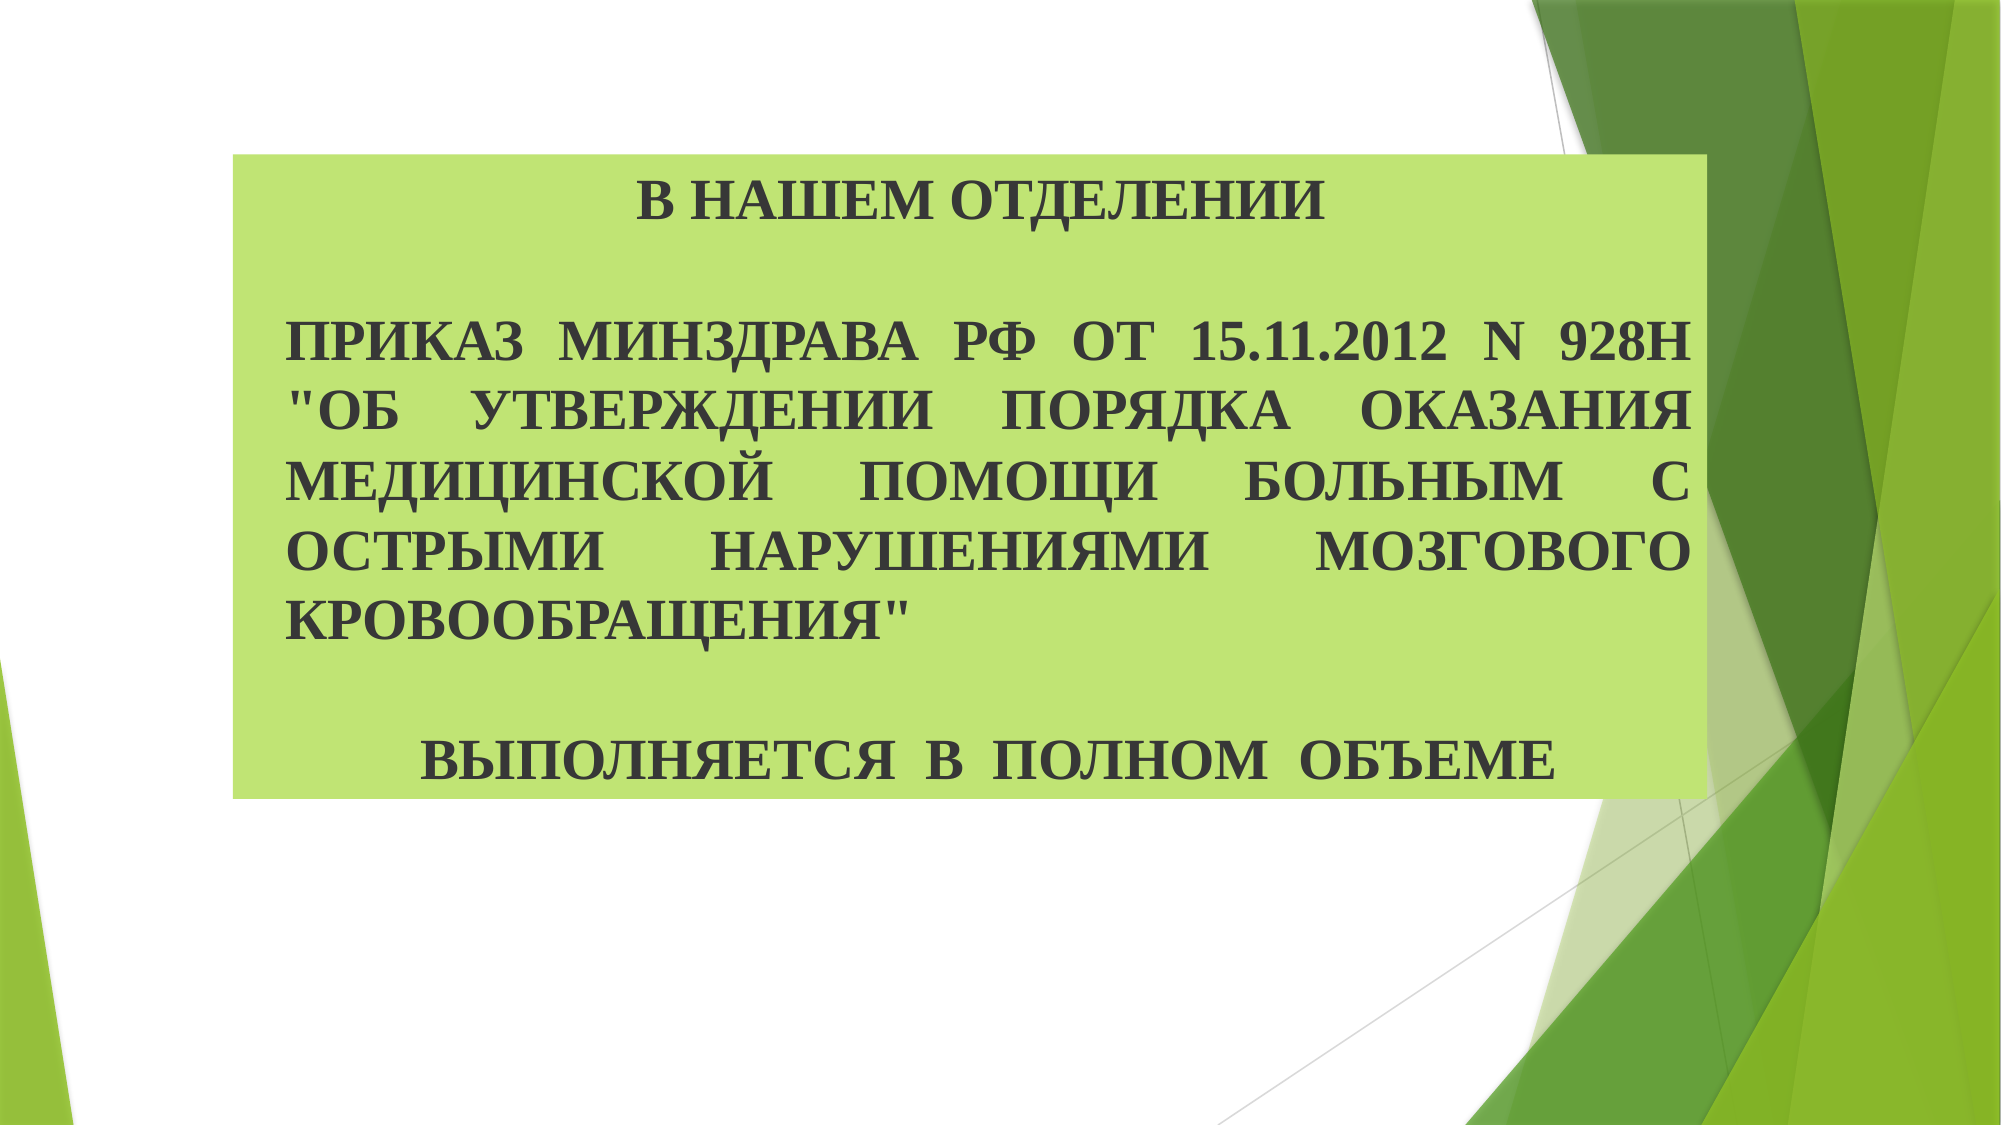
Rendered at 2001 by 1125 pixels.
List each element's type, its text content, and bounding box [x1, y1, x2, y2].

text_box В нашем отделении ПРИКАЗ МИНЗДРАВА РФ ОТ 15.11.2012 N 928Н "ОБ УТВЕРЖДЕНИИ ПОРЯДКА ОКАЗАНИЯ МЕДИЦИНСКОЙ ПОМОЩИ БОЛЬНЫМ С ОСТРЫМИ НАРУШЕНИЯМИ МОЗГОВОГО КРОВООБРАЩЕНИЯ" выполняется в полном объеме [232, 154, 1708, 799]
